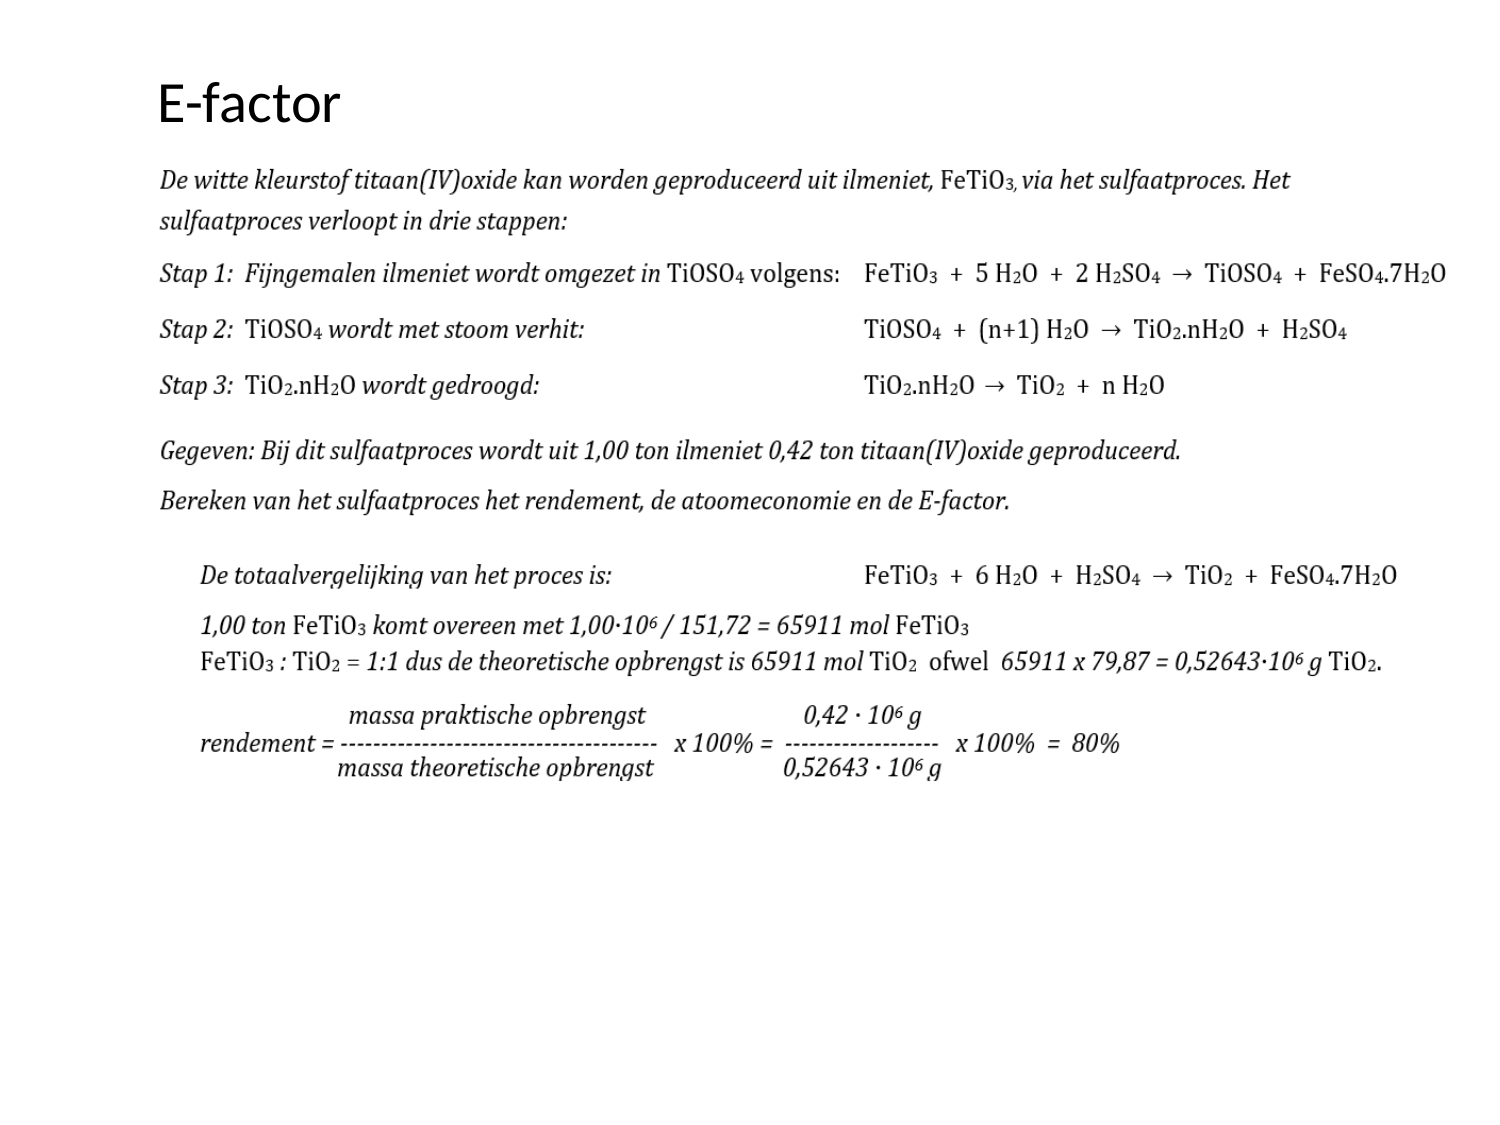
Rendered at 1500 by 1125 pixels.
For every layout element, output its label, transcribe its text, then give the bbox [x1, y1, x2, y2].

picture [155, 162, 1463, 812]
text_box E-factor [142, 57, 1463, 167]
